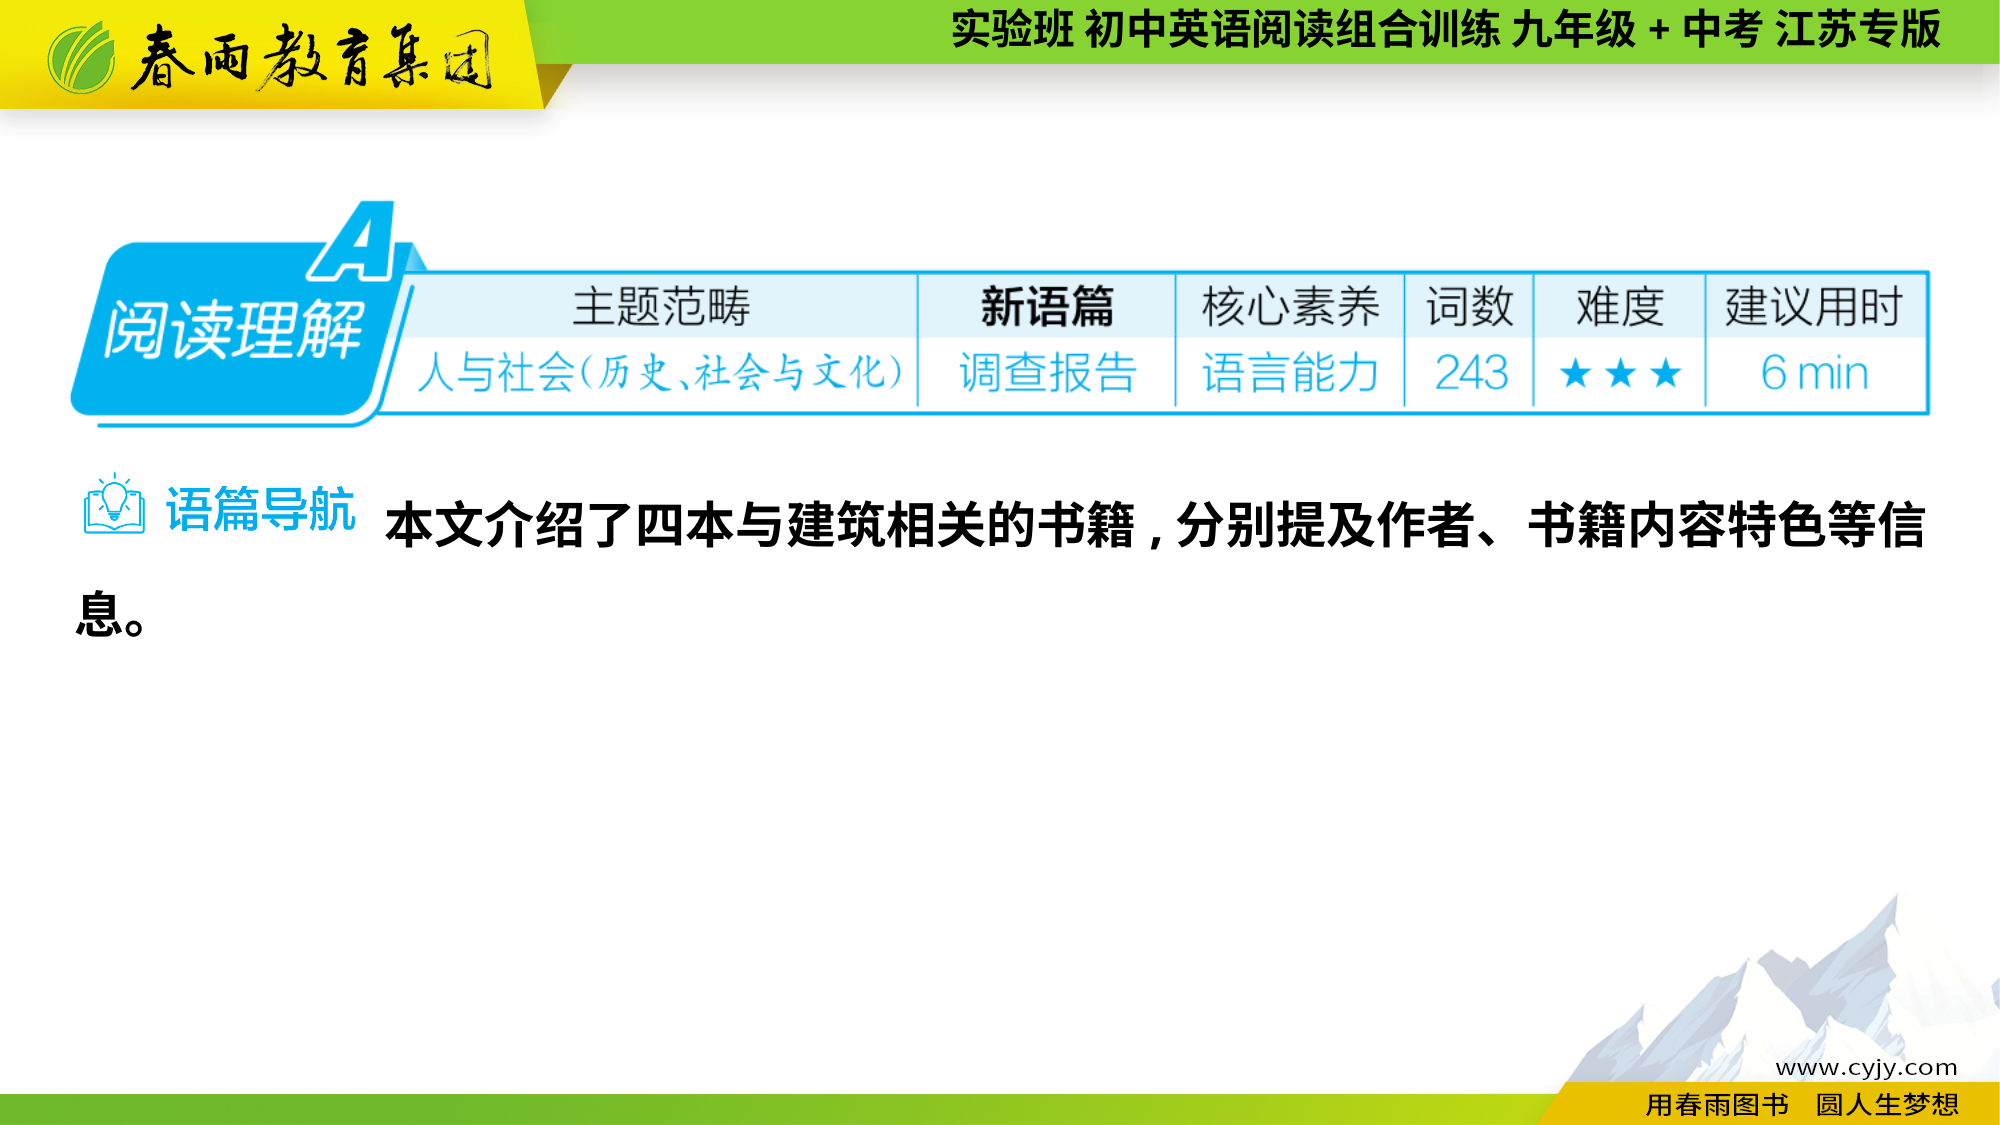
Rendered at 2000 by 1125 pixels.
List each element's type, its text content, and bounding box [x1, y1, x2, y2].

picture [0, 0, 2000, 1125]
list 本文介绍了四本与建筑相关的书籍,分别提及作者、书籍内容特色等信息。 [59, 456, 1944, 654]
